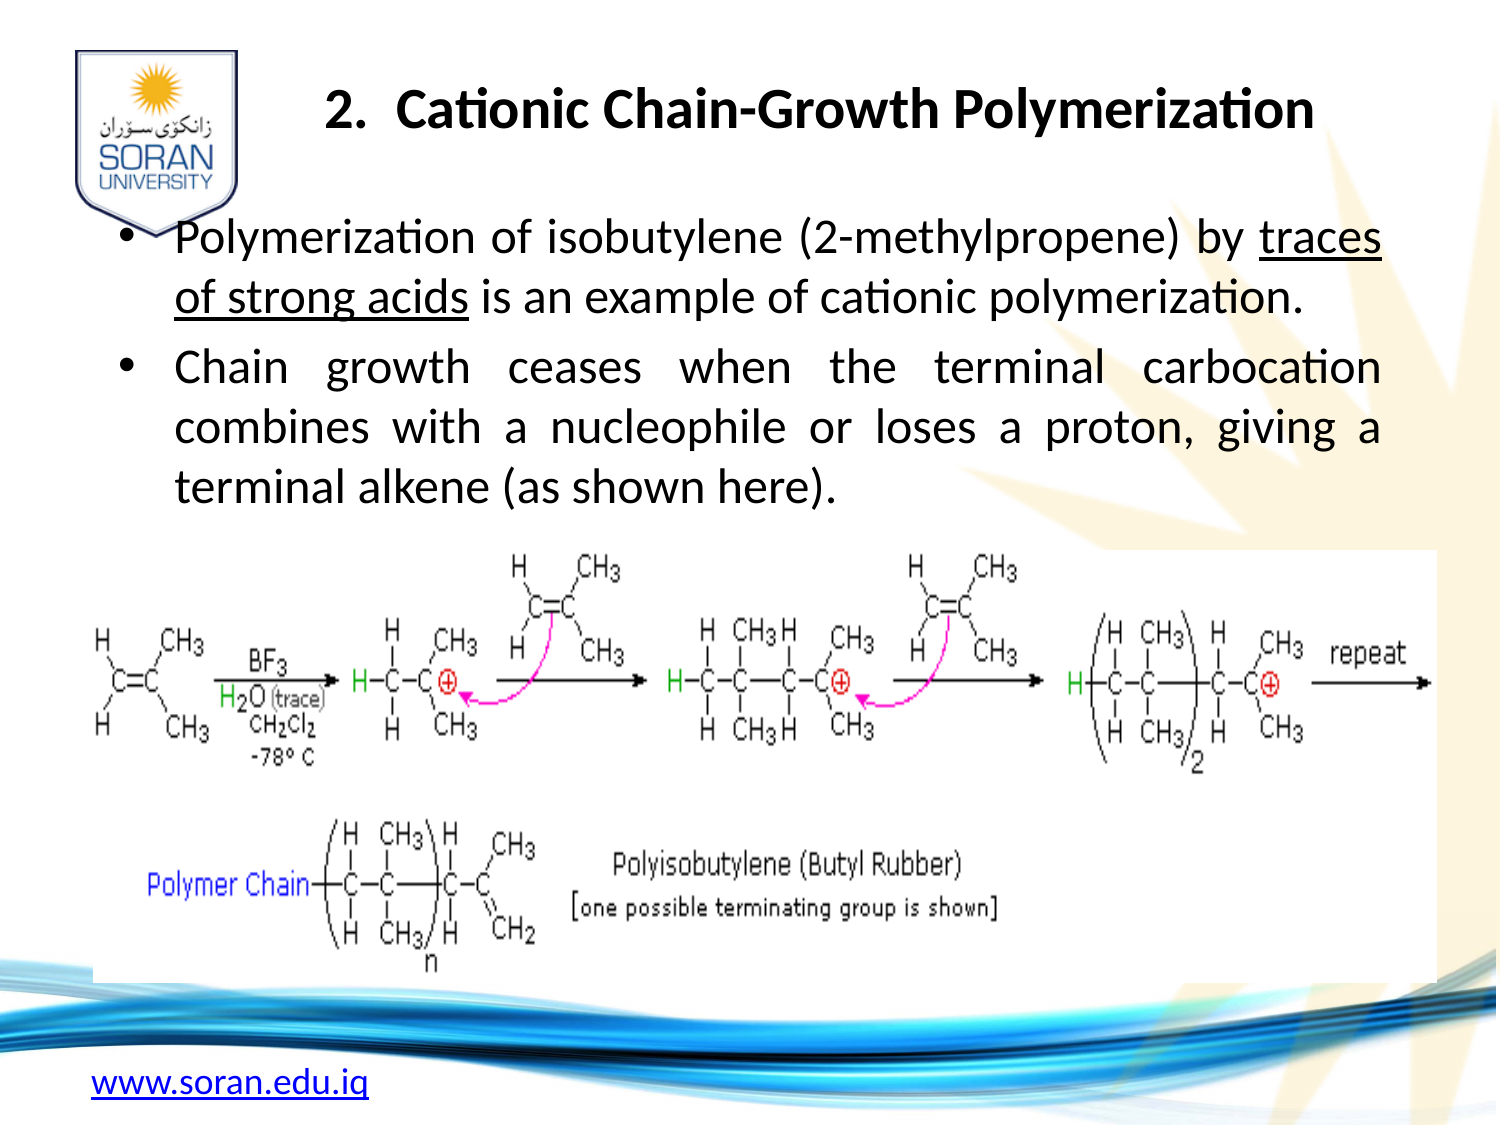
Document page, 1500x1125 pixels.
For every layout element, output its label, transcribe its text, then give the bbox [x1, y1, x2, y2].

picture [0, 99, 1500, 1125]
picture [75, 50, 238, 238]
list Polymerization of isobutylene (2-methylpropene) by traces of strong acids is an example of cationic polymerization. Chain growth ceases when the terminal carbocation combines with a nucleophile or loses a proton, giving a terminal alkene (as shown here). [103, 196, 1397, 528]
title 2. Cationic Chain-Growth Polymerization [103, 37, 1397, 173]
